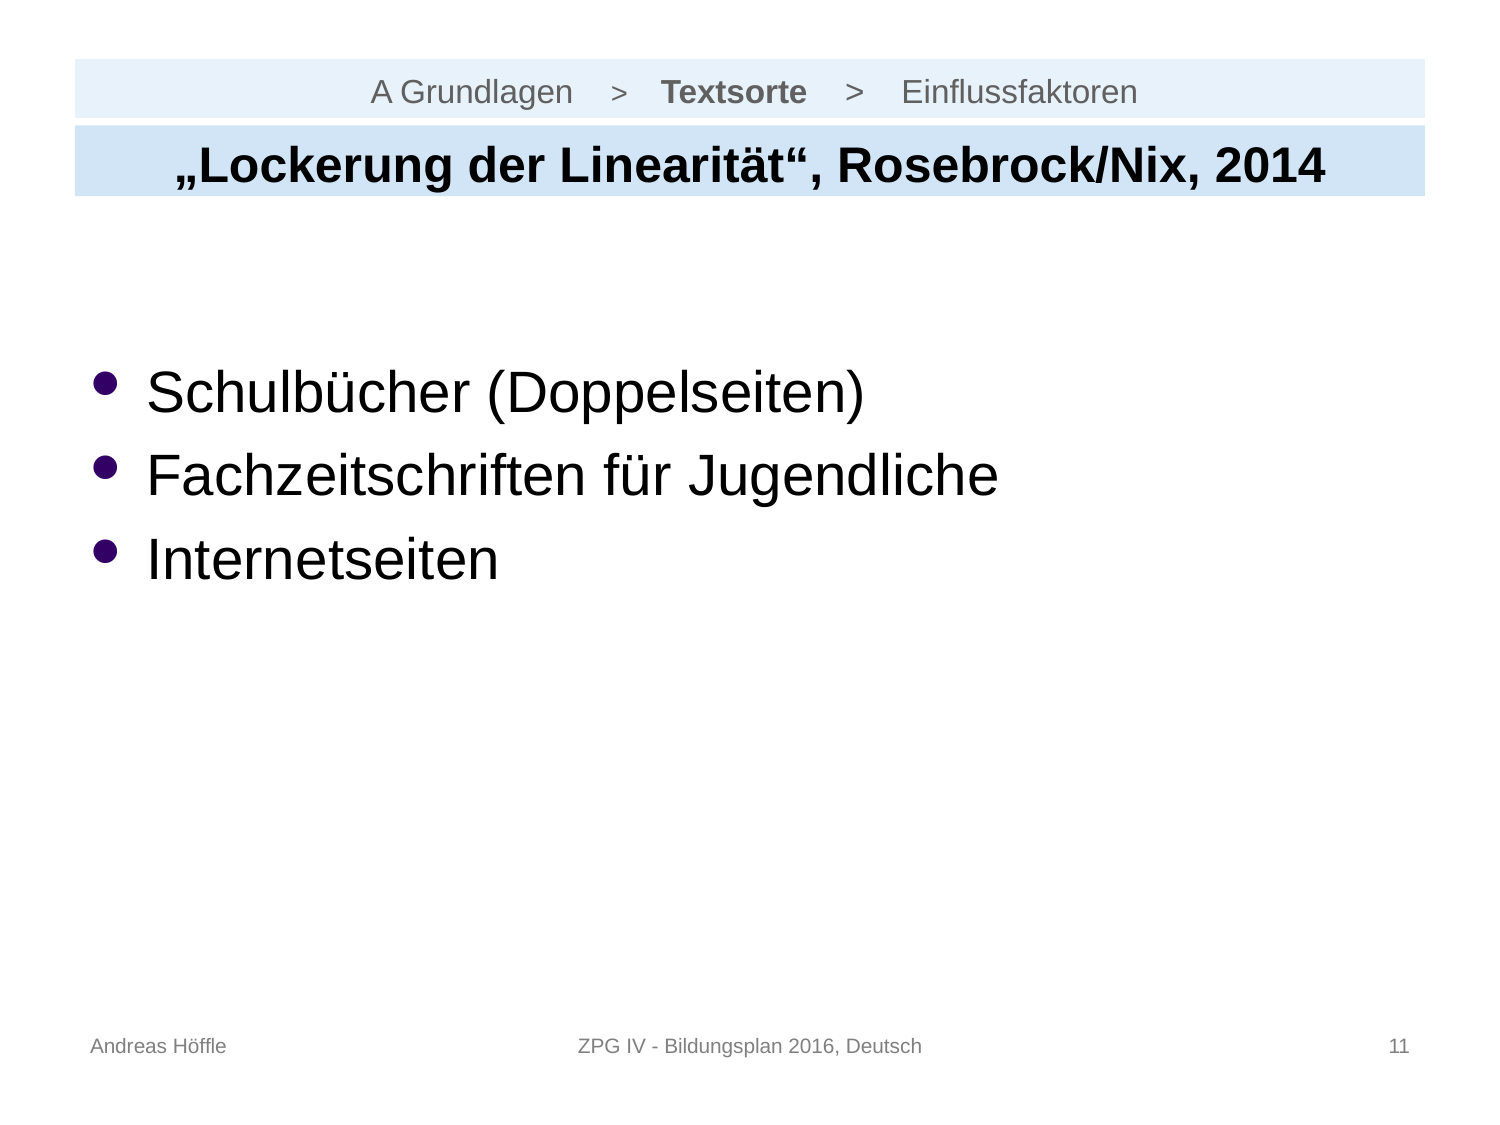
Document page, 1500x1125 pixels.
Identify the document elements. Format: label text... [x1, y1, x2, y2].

title A Grundlagen > Textsorte > Einflussfaktoren [74, 58, 1426, 119]
list „Lockerung der Linearität“, Rosebrock/Nix, 2014 [74, 125, 1426, 197]
text_box [762, 262, 1425, 988]
slide_number 10 [1074, 1024, 1426, 1101]
list Schulbücher (Doppelseiten) Fachzeitschriften für Jugendliche Internetseiten [74, 262, 762, 882]
footer ZPG IV - Bildungsplan 2016, Deutsch [512, 1024, 988, 1101]
slide_number Andreas Höffle [74, 1024, 426, 1101]
